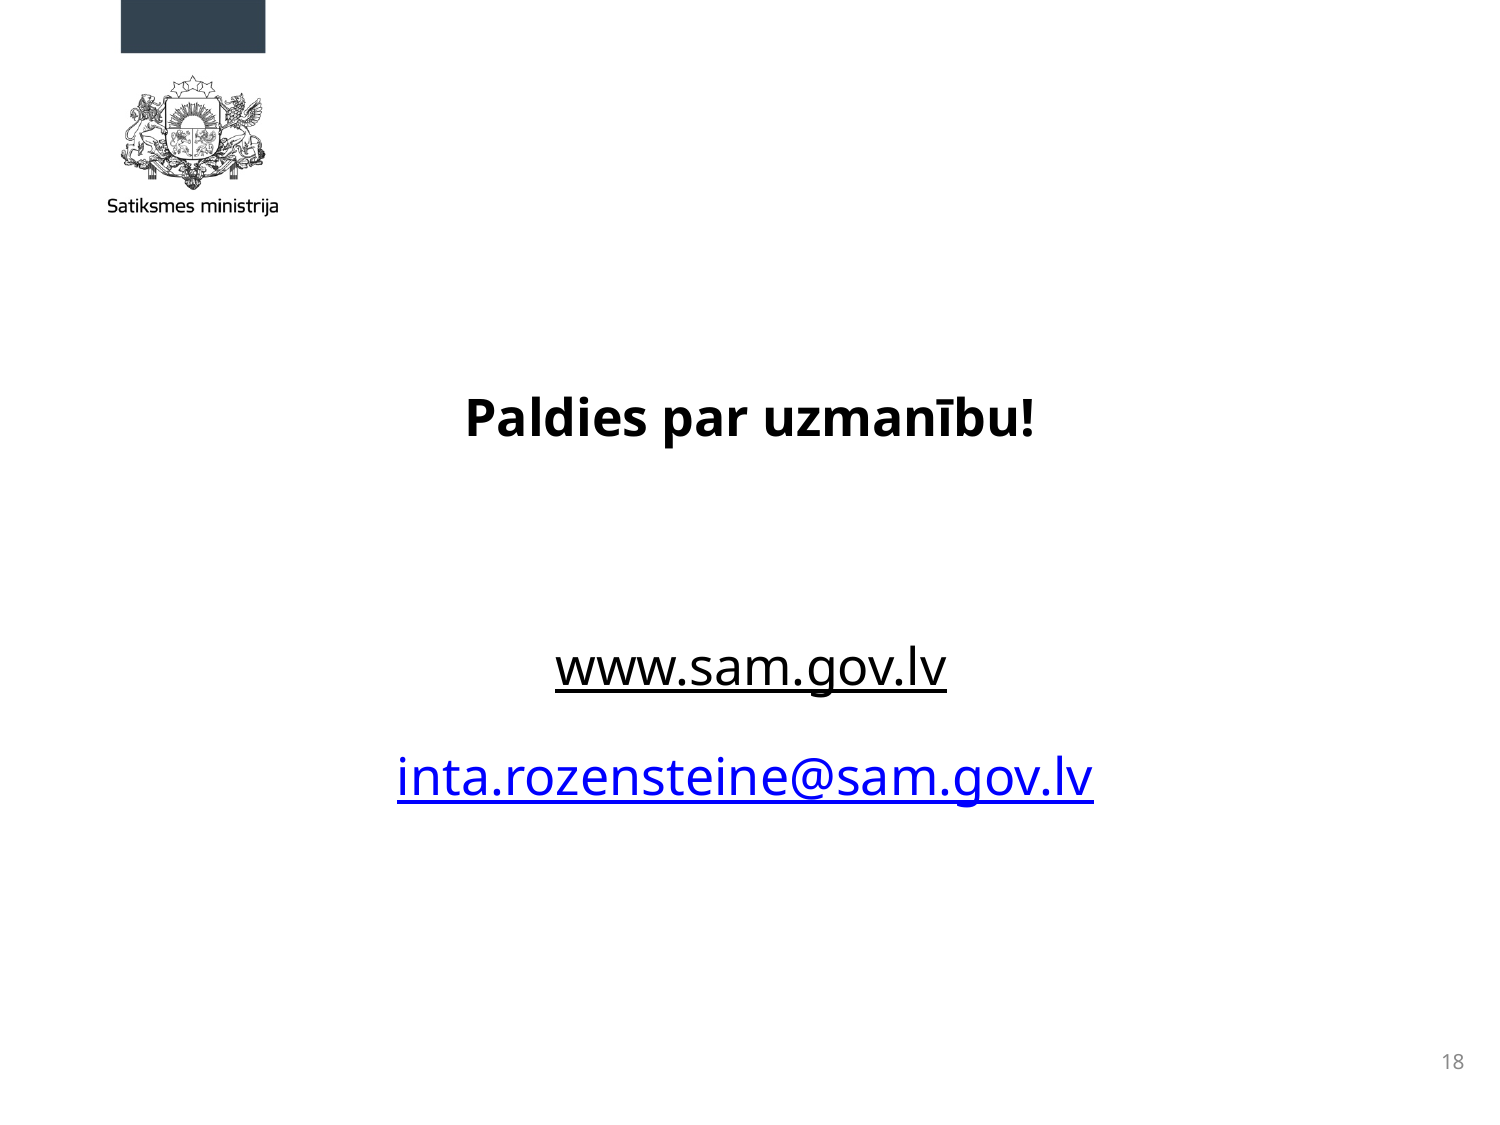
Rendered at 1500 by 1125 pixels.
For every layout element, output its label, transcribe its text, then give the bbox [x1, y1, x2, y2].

picture [48, 0, 338, 321]
title Paldies par uzmanību! www.sam.gov.lv inta.rozensteine@sam.gov.lv [249, 377, 1250, 824]
slide_number 18 [1400, 1037, 1480, 1088]
